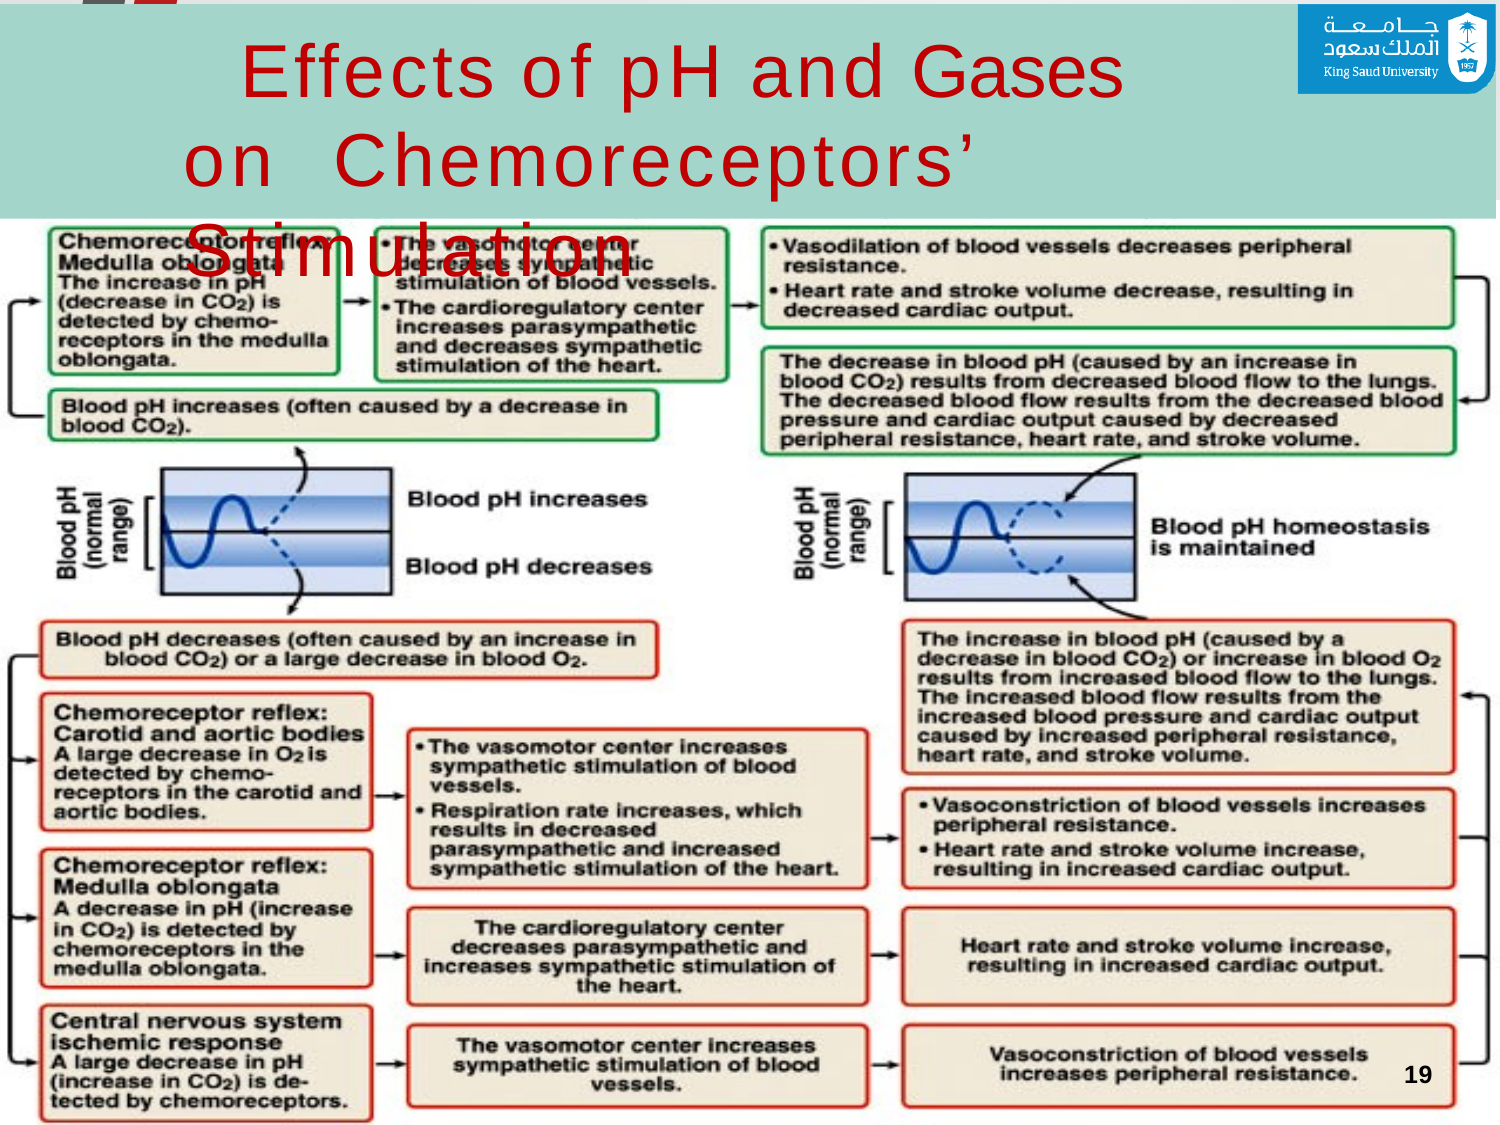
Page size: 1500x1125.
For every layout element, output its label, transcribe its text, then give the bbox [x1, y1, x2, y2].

text_box [0, 200, 1500, 1125]
picture [0, 0, 82, 4]
title Effects of pH and Gases on Chemoreceptors’ Stimulation [181, 22, 1314, 292]
text_box [82, 0, 126, 4]
text_box [1314, 94, 1496, 219]
text_box 19 [1402, 1058, 1435, 1089]
text_box [0, 4, 1297, 219]
picture [177, 0, 1500, 200]
text_box [133, 0, 178, 4]
text_box [1297, 4, 1496, 94]
